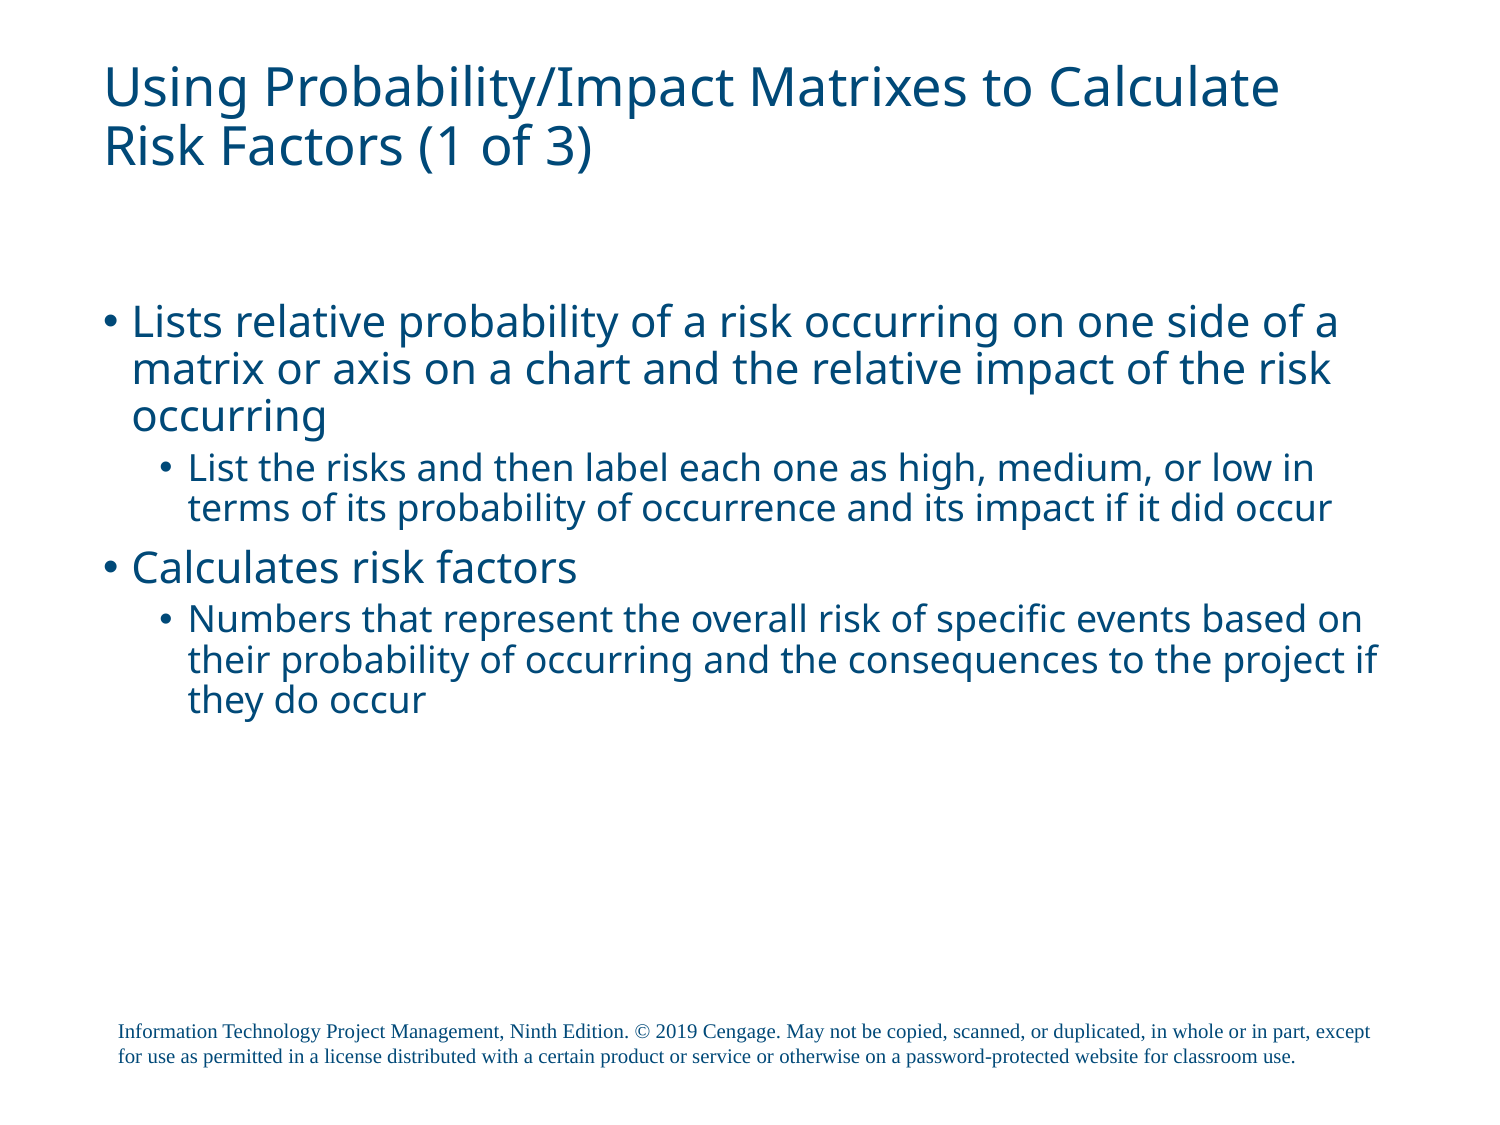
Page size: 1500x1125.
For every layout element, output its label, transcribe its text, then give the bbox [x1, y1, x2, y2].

list Lists relative probability of a risk occurring on one side of a matrix or axis on a chart and the relative impact of the risk occurring List the risks and then label each one as high, medium, or low in terms of its probability of occurrence and its impact if it did occur Calculates risk factors Numbers that represent the overall risk of specific events based on their probability of occurring and the consequences to the project if they do occur [103, 299, 1397, 1009]
footer Information Technology Project Management, Ninth Edition. © 2019 Cengage. May not be copied, scanned, or duplicated, in whole or in part, except for use as permitted in a license distributed with a certain product or service or otherwise on a password-protected website for classroom use. [103, 1009, 1397, 1070]
title Using Probability/Impact Matrixes to Calculate Risk Factors (1 of 3) [103, 59, 1397, 278]
